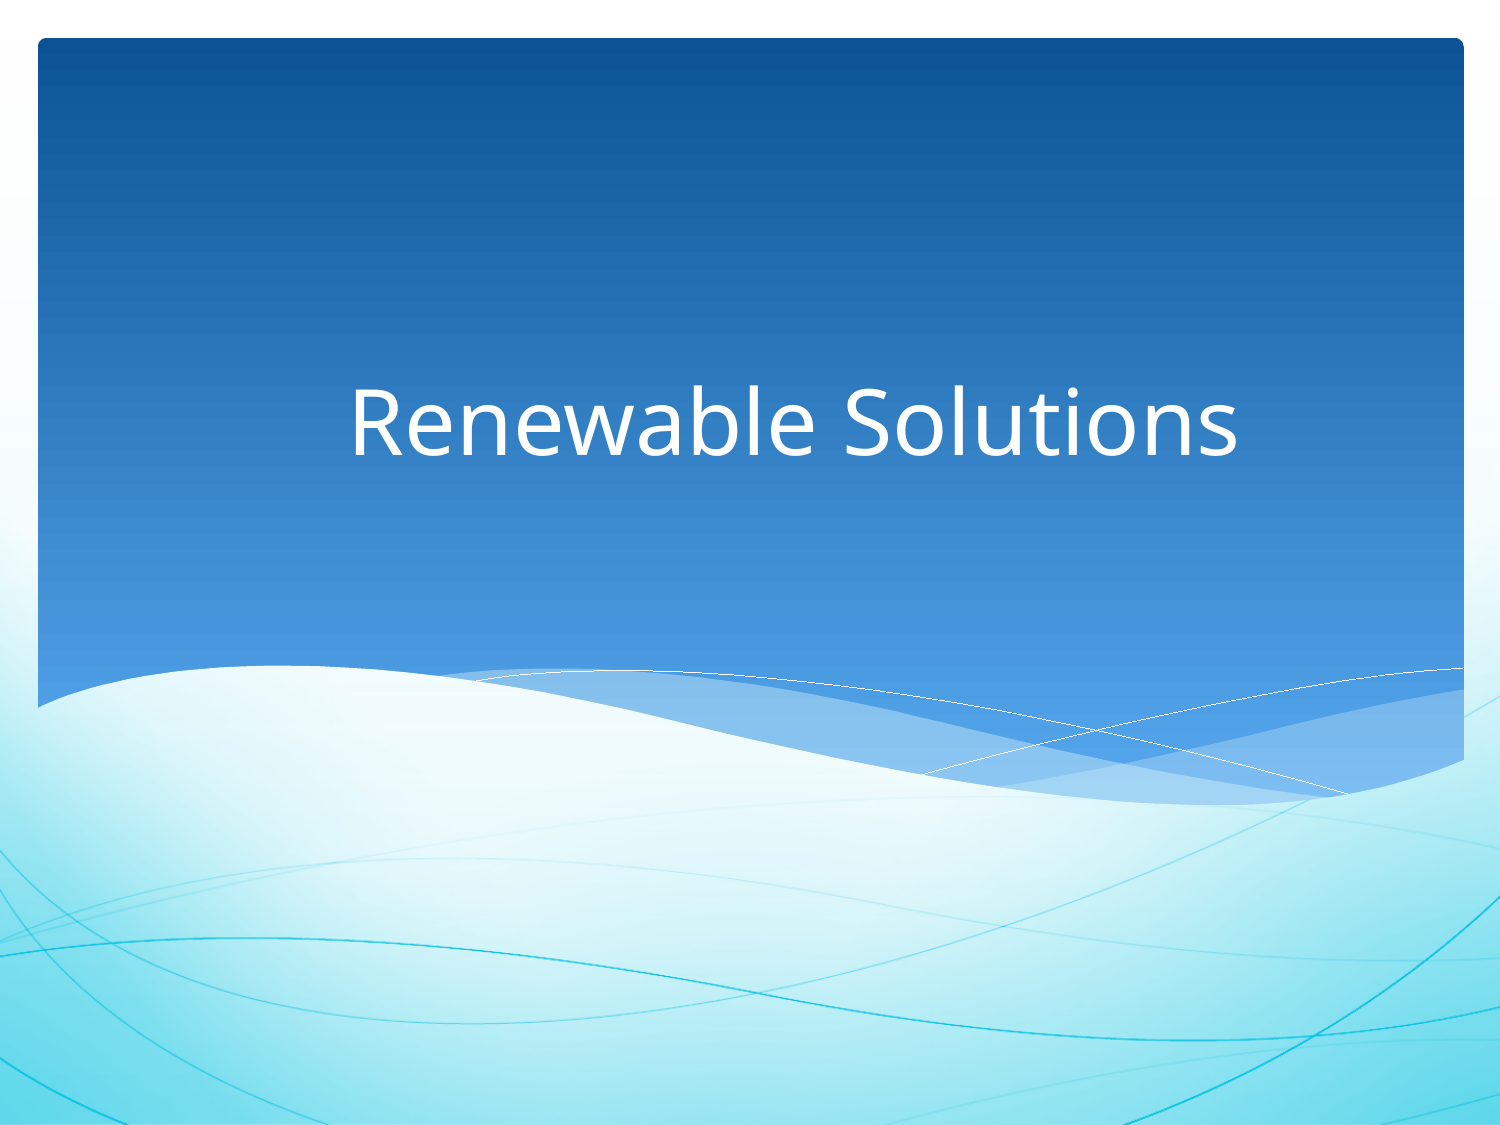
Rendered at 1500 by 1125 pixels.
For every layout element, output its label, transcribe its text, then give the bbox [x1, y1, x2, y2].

title Renewable Solutions [277, 356, 1313, 754]
